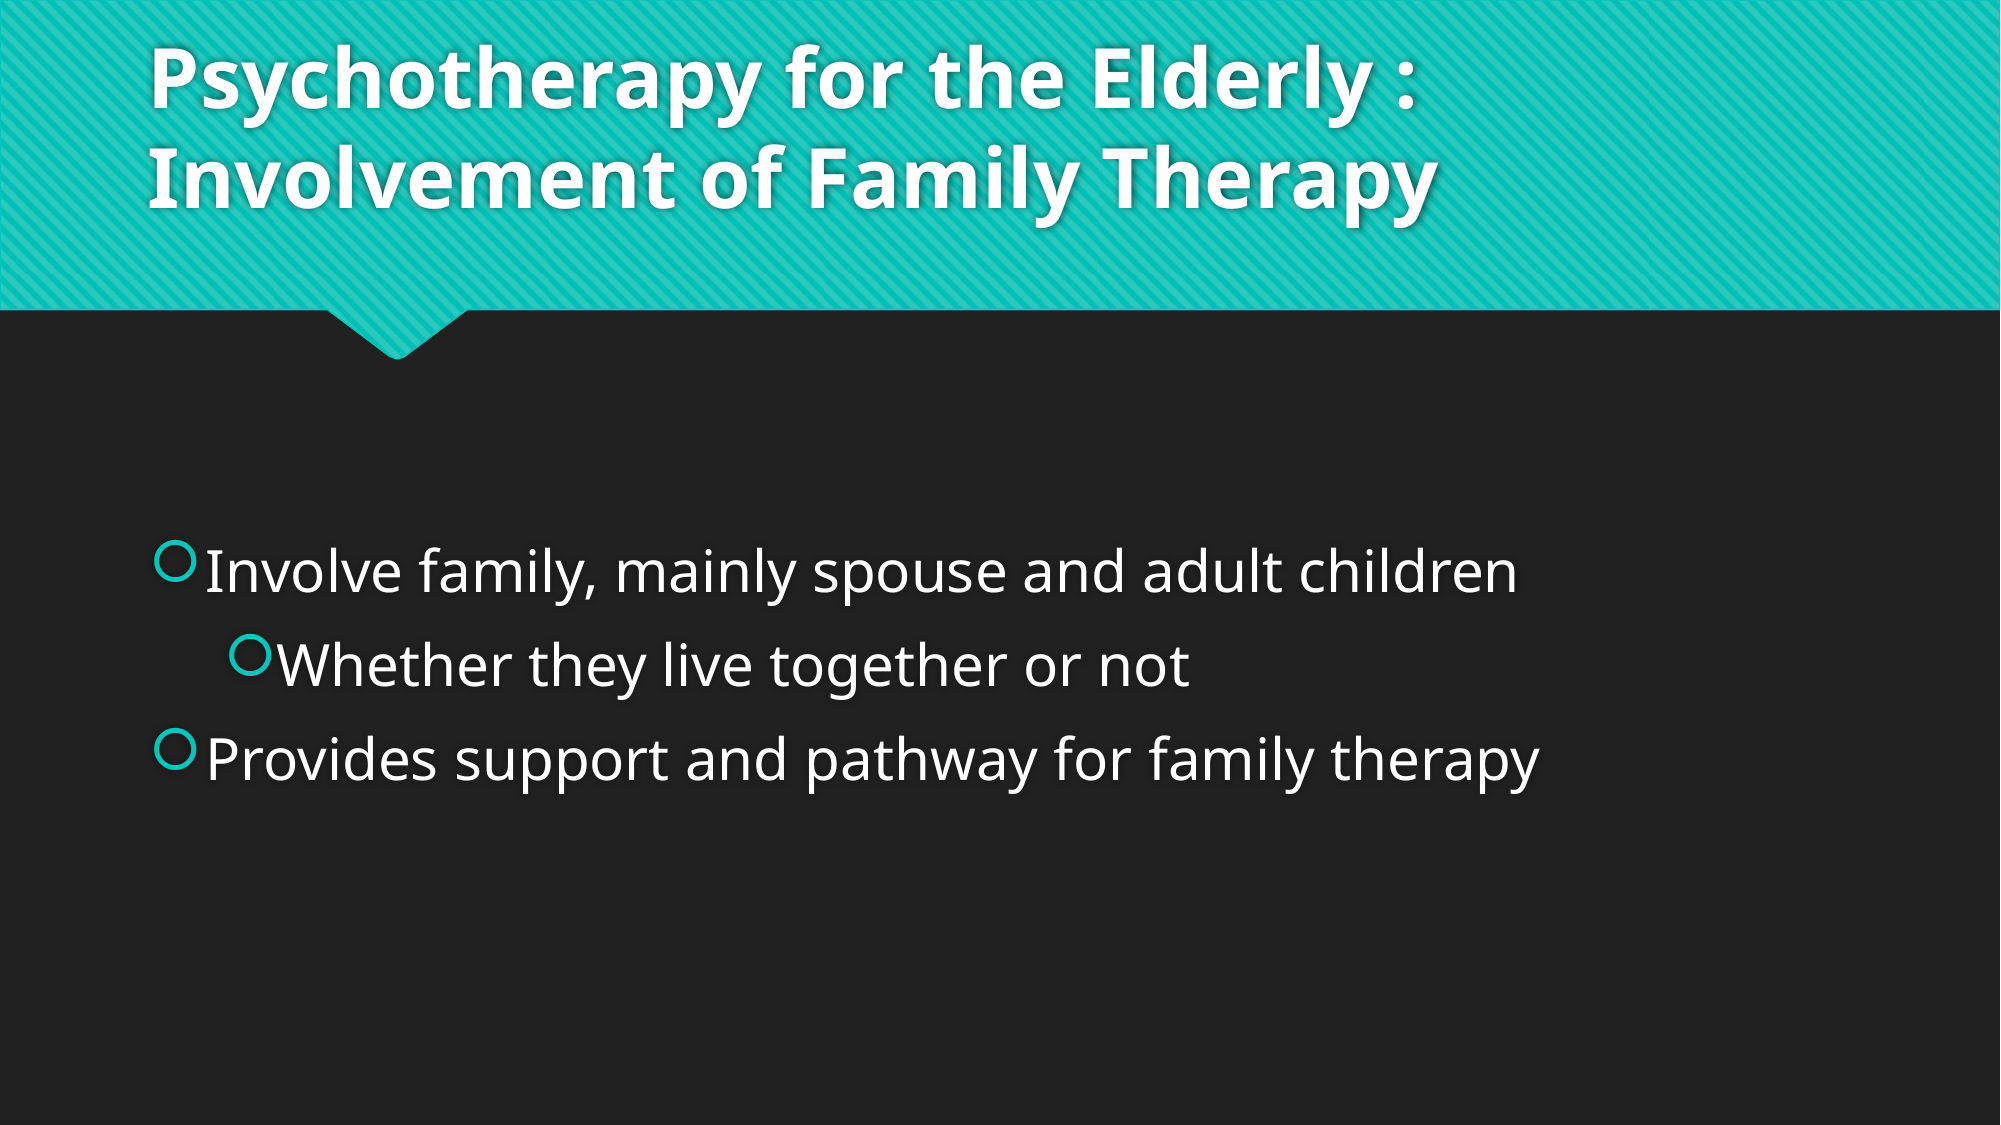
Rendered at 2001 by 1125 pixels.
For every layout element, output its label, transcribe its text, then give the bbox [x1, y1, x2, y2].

title Psychotherapy for the Elderly : Involvement of Family Therapy [132, 73, 1868, 233]
list Involve family, mainly spouse and adult children Whether they live together or not Provides support and pathway for family therapy [134, 364, 1866, 962]
